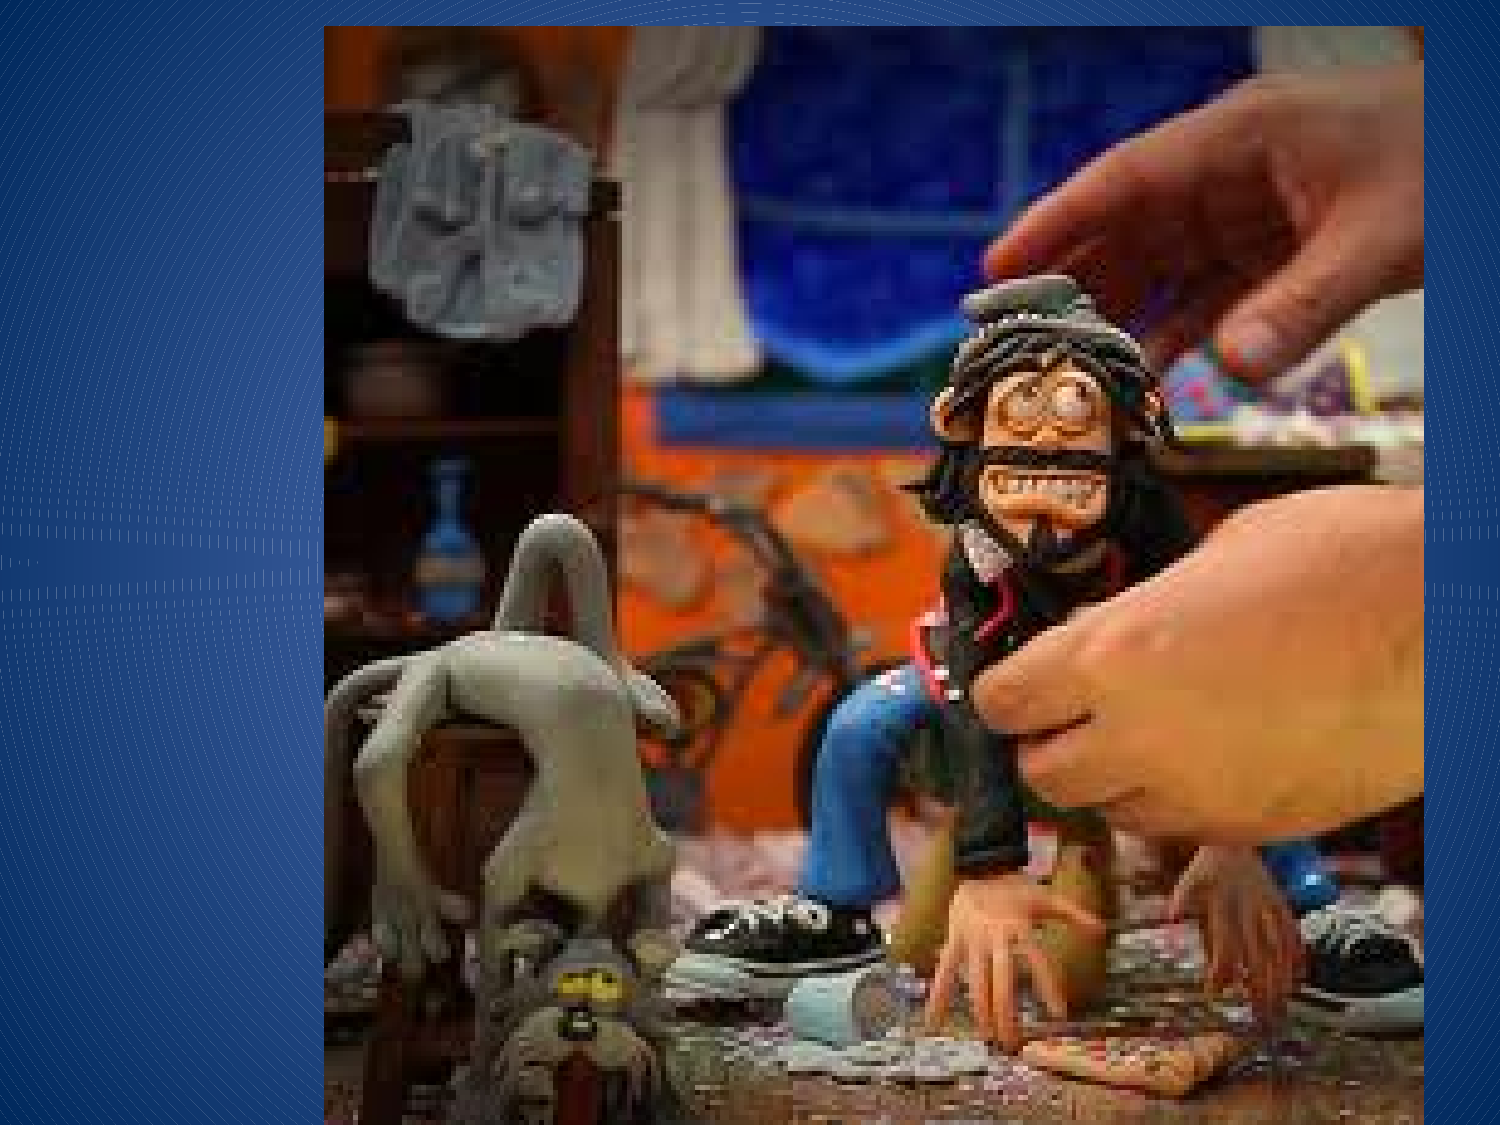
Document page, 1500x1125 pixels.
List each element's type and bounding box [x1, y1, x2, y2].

list [324, 26, 1424, 1125]
